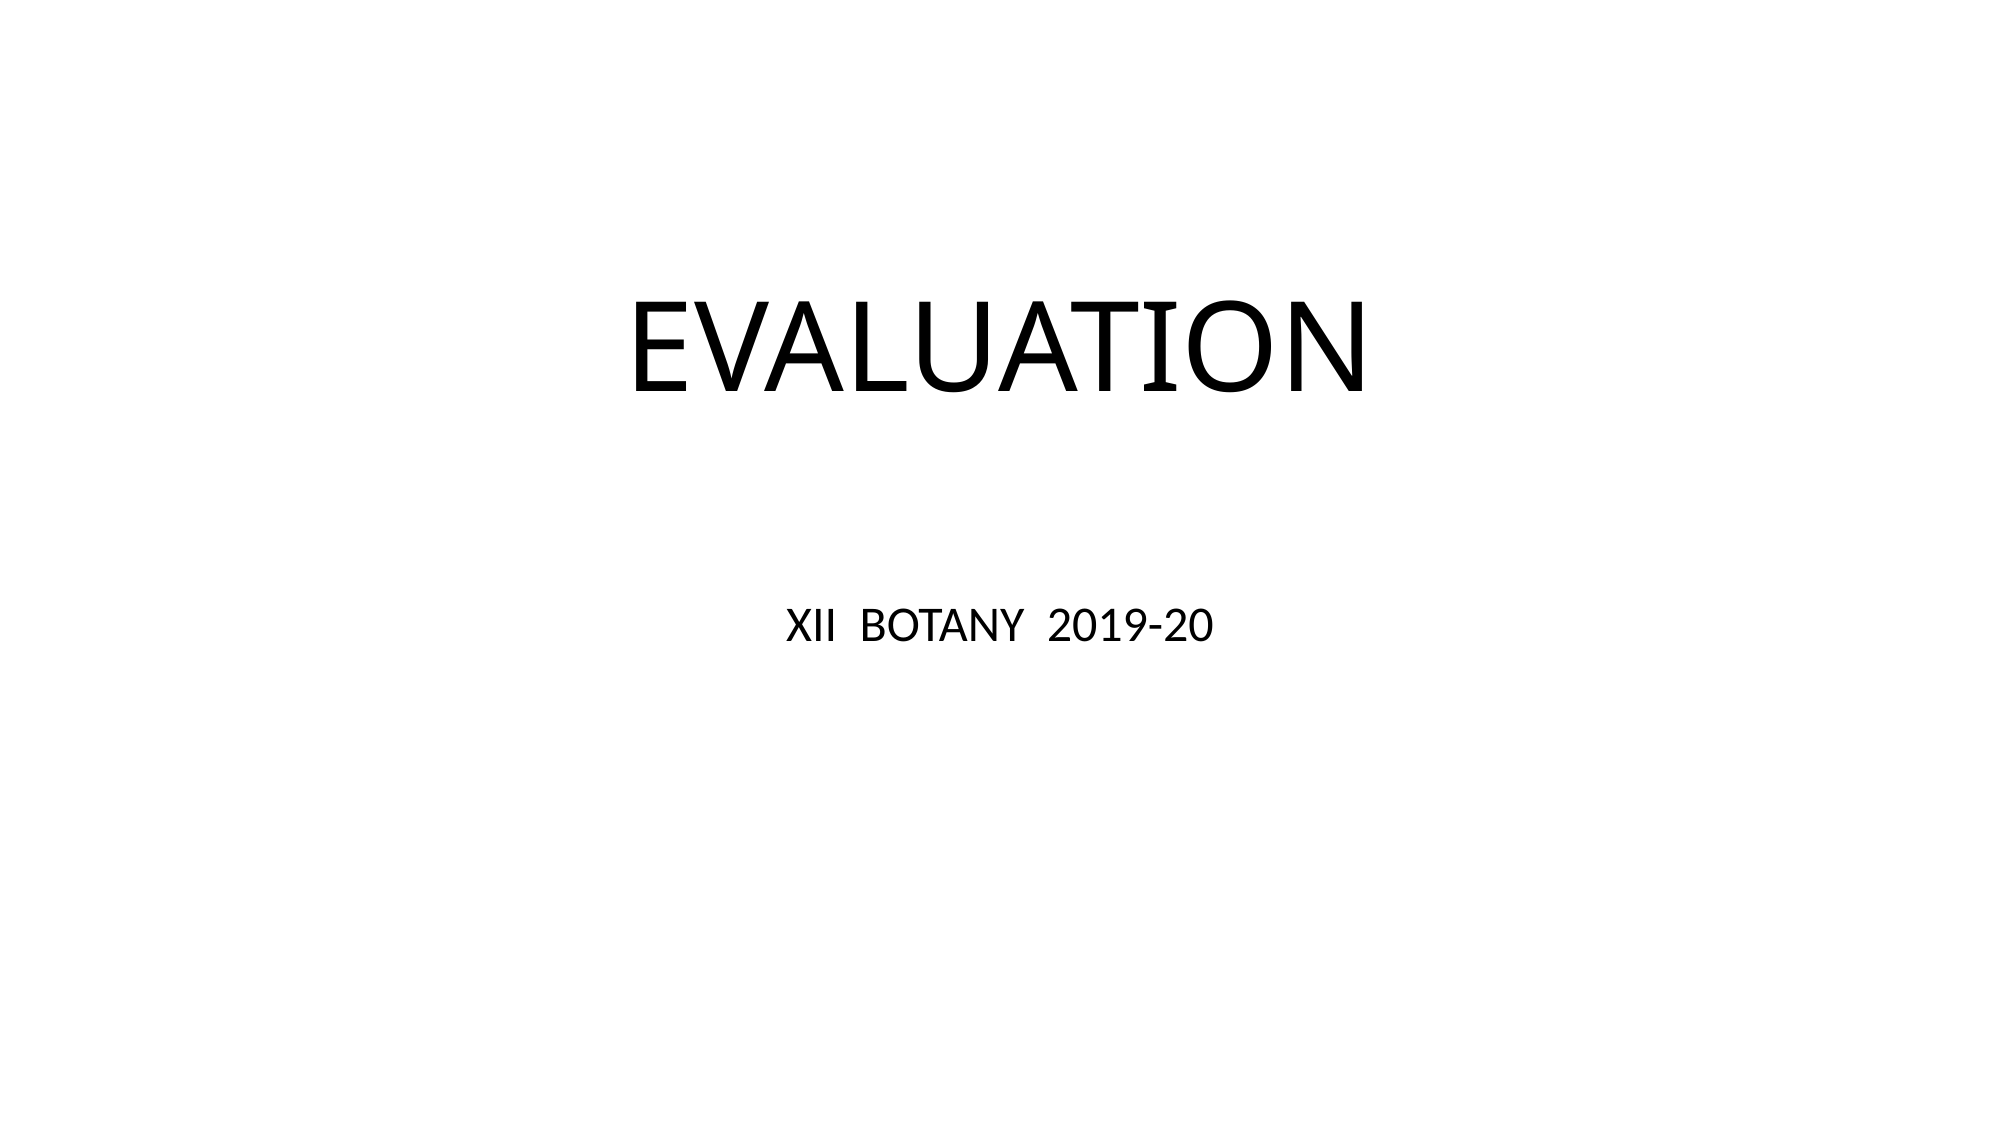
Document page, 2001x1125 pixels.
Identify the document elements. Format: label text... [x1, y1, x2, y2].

title EVALUATION [249, 184, 1750, 576]
subtitle XII BOTANY 2019-20 [249, 590, 1750, 863]
